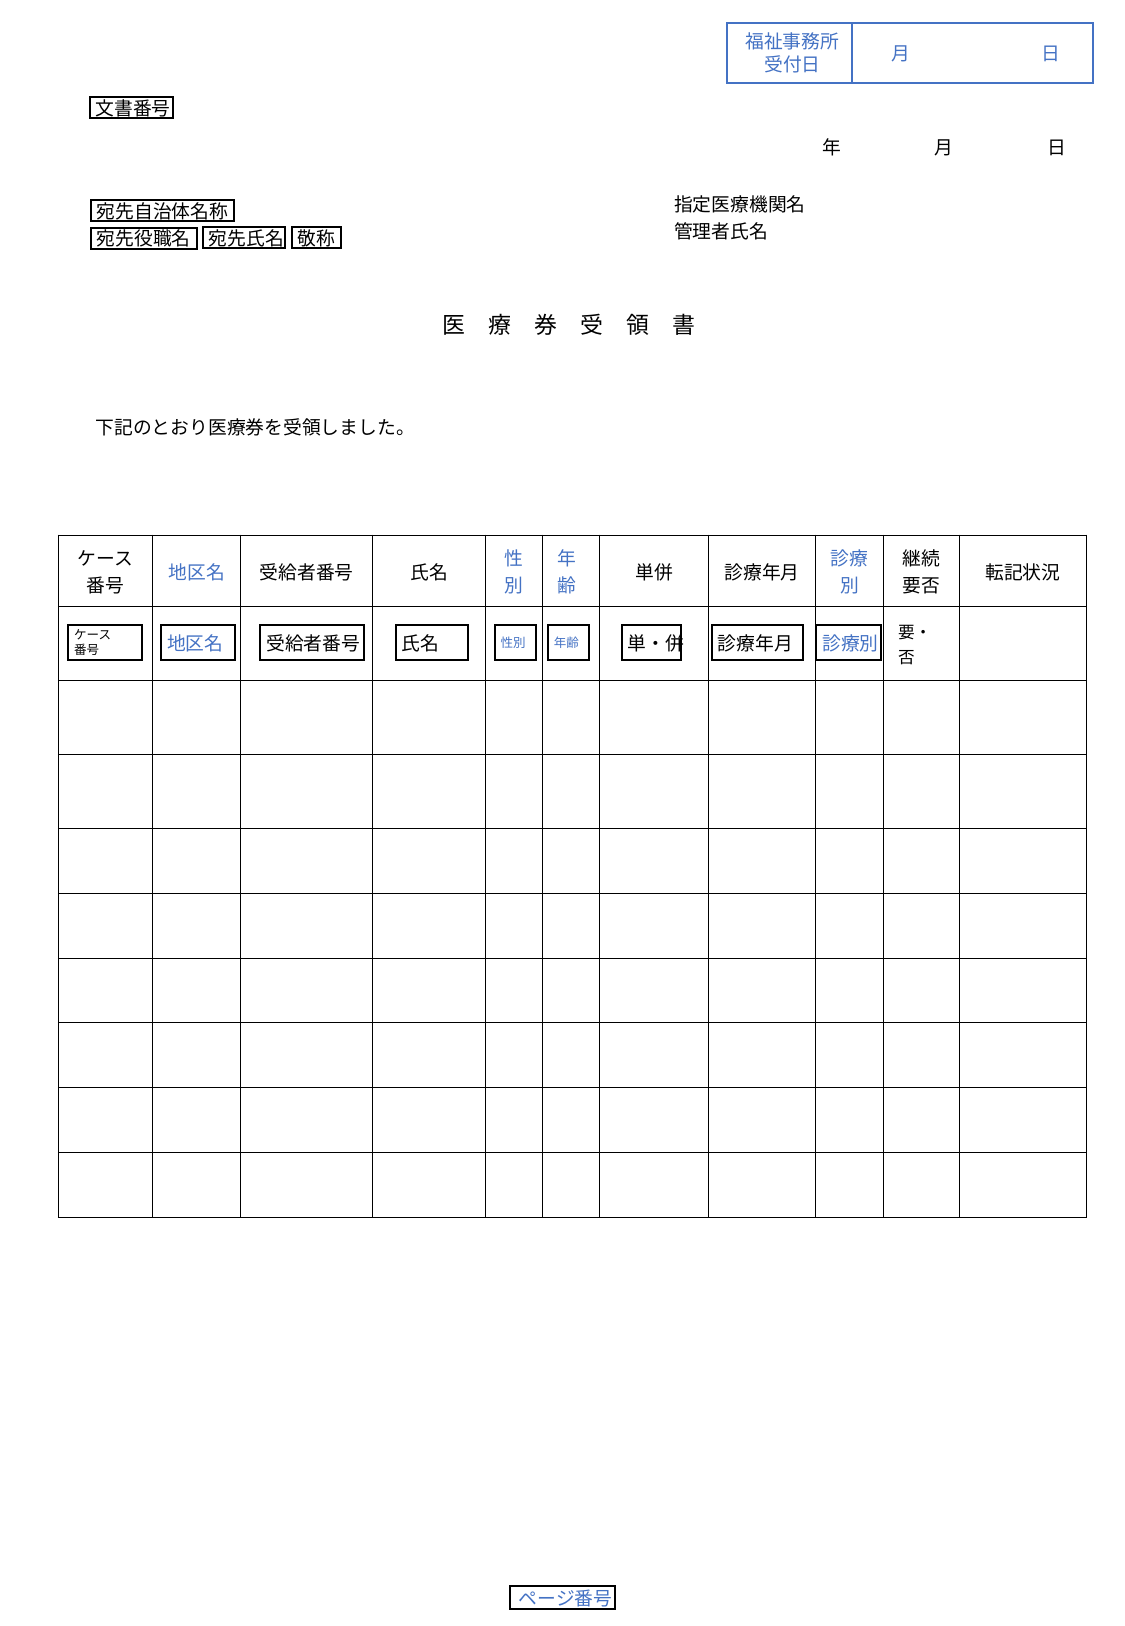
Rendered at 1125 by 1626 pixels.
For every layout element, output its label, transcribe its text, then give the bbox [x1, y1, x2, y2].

text_box ページ番号 [509, 1585, 616, 1610]
table_cell [543, 1023, 599, 1087]
table_cell [241, 1088, 372, 1152]
table_cell [486, 894, 542, 958]
table_cell [960, 959, 1086, 1022]
table_header 診療別 [816, 536, 883, 606]
table_cell [816, 755, 883, 828]
table_cell [241, 607, 372, 680]
text_box 地区名 [160, 624, 236, 661]
table_cell [153, 829, 240, 893]
table_cell [960, 829, 1086, 893]
table_cell [709, 829, 815, 893]
table_header 転記状況 [960, 536, 1086, 606]
table_cell [816, 829, 883, 893]
table_cell [153, 755, 240, 828]
table_cell 要・否 [884, 607, 959, 680]
table_cell [709, 755, 815, 828]
table_cell [373, 1088, 485, 1152]
table_cell [543, 755, 599, 828]
table_cell [59, 607, 152, 680]
table_cell [600, 681, 708, 754]
table_cell [373, 959, 485, 1022]
text_box 性別 [494, 624, 537, 661]
table_cell [816, 1153, 883, 1217]
table_cell [960, 755, 1086, 828]
text_box ケース 番号 [67, 624, 143, 661]
table_cell [59, 959, 152, 1022]
table_header 年齢 [543, 536, 599, 606]
table_header 単併 [600, 536, 708, 606]
table_cell [960, 1023, 1086, 1087]
table_cell [600, 755, 708, 828]
table_cell [709, 1023, 815, 1087]
table_header 診療年月 [709, 536, 815, 606]
table_cell [241, 681, 372, 754]
text_box 氏名 [395, 624, 469, 661]
text_box 下記のとおり医療券を受領しました。 [89, 415, 1037, 438]
table_cell [241, 755, 372, 828]
table_cell [709, 959, 815, 1022]
table_cell [600, 829, 708, 893]
table_cell [153, 1023, 240, 1087]
table_cell [59, 829, 152, 893]
table_cell [153, 894, 240, 958]
table_cell [884, 959, 959, 1022]
table_cell [241, 959, 372, 1022]
table_cell [709, 1088, 815, 1152]
table_cell [600, 1023, 708, 1087]
table_header 継続要否 [884, 536, 959, 606]
table_cell [543, 607, 599, 680]
table_cell [373, 681, 485, 754]
table_cell [600, 894, 708, 958]
table_header ケース番号 [59, 536, 152, 606]
table_cell [543, 894, 599, 958]
table_cell [600, 1088, 708, 1152]
table_cell [153, 959, 240, 1022]
table_cell [486, 829, 542, 893]
text_box 診療年月 [711, 624, 804, 661]
table_cell [600, 1153, 708, 1217]
table_header 氏名 [373, 536, 485, 606]
table_cell [241, 1023, 372, 1087]
table_cell [816, 959, 883, 1022]
table_cell [373, 894, 485, 958]
table_cell [816, 1023, 883, 1087]
table_cell [884, 829, 959, 893]
table_cell [884, 755, 959, 828]
table_cell [59, 894, 152, 958]
table_cell [153, 607, 240, 680]
table_cell [884, 894, 959, 958]
text_box 年齢 [547, 624, 590, 661]
table_cell [884, 1153, 959, 1217]
table_cell [709, 607, 815, 680]
table_cell [486, 1153, 542, 1217]
table_cell [486, 607, 542, 680]
table_cell [543, 1088, 599, 1152]
table_cell [709, 894, 815, 958]
table_cell [816, 681, 883, 754]
table_cell [816, 1088, 883, 1152]
table_cell [543, 681, 599, 754]
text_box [726, 22, 1094, 83]
table_cell [486, 681, 542, 754]
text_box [90, 200, 342, 249]
table_cell [600, 959, 708, 1022]
table_cell [960, 894, 1086, 958]
table_cell [59, 1088, 152, 1152]
table_cell [59, 755, 152, 828]
table_cell [59, 1023, 152, 1087]
table_header 受給者番号 [241, 536, 372, 606]
table_cell [373, 755, 485, 828]
table_cell [960, 1088, 1086, 1152]
table_cell [709, 1153, 815, 1217]
table_cell [600, 607, 708, 680]
table_cell [884, 1023, 959, 1087]
table_cell [960, 1153, 1086, 1217]
table_cell [153, 1153, 240, 1217]
table_cell [59, 1153, 152, 1217]
table_cell [373, 607, 485, 680]
table_cell [486, 1088, 542, 1152]
table_cell [373, 1153, 485, 1217]
table_cell [153, 681, 240, 754]
table_cell [884, 681, 959, 754]
table_cell [960, 681, 1086, 754]
text_box 文書番号 [89, 96, 174, 119]
table_cell [960, 607, 1086, 680]
table_cell [486, 1023, 542, 1087]
table_cell [59, 681, 152, 754]
text_box 管理者氏名 [667, 220, 776, 243]
table_cell [543, 829, 599, 893]
text_box 指定医療機関名 [667, 192, 811, 215]
table_cell [241, 829, 372, 893]
table_cell [241, 894, 372, 958]
table_cell [816, 607, 883, 680]
table_cell [486, 959, 542, 1022]
text_box 医 療 券 受 領 書 [96, 302, 1042, 346]
table_cell [816, 894, 883, 958]
table_cell [709, 681, 815, 754]
table_cell [543, 1153, 599, 1217]
text_box 診療別 [815, 624, 882, 661]
table_header 地区名 [153, 536, 240, 606]
table_cell [373, 829, 485, 893]
table_cell [241, 1153, 372, 1217]
table_cell [543, 959, 599, 1022]
text_box 受給者番号 [259, 624, 365, 661]
table_header 性別 [486, 536, 542, 606]
text_box 年 月 日 [815, 133, 1005, 162]
table_cell [153, 1088, 240, 1152]
table_cell [884, 1088, 959, 1152]
table_cell [373, 1023, 485, 1087]
table_cell [486, 755, 542, 828]
text_box 単・併 [621, 624, 682, 661]
